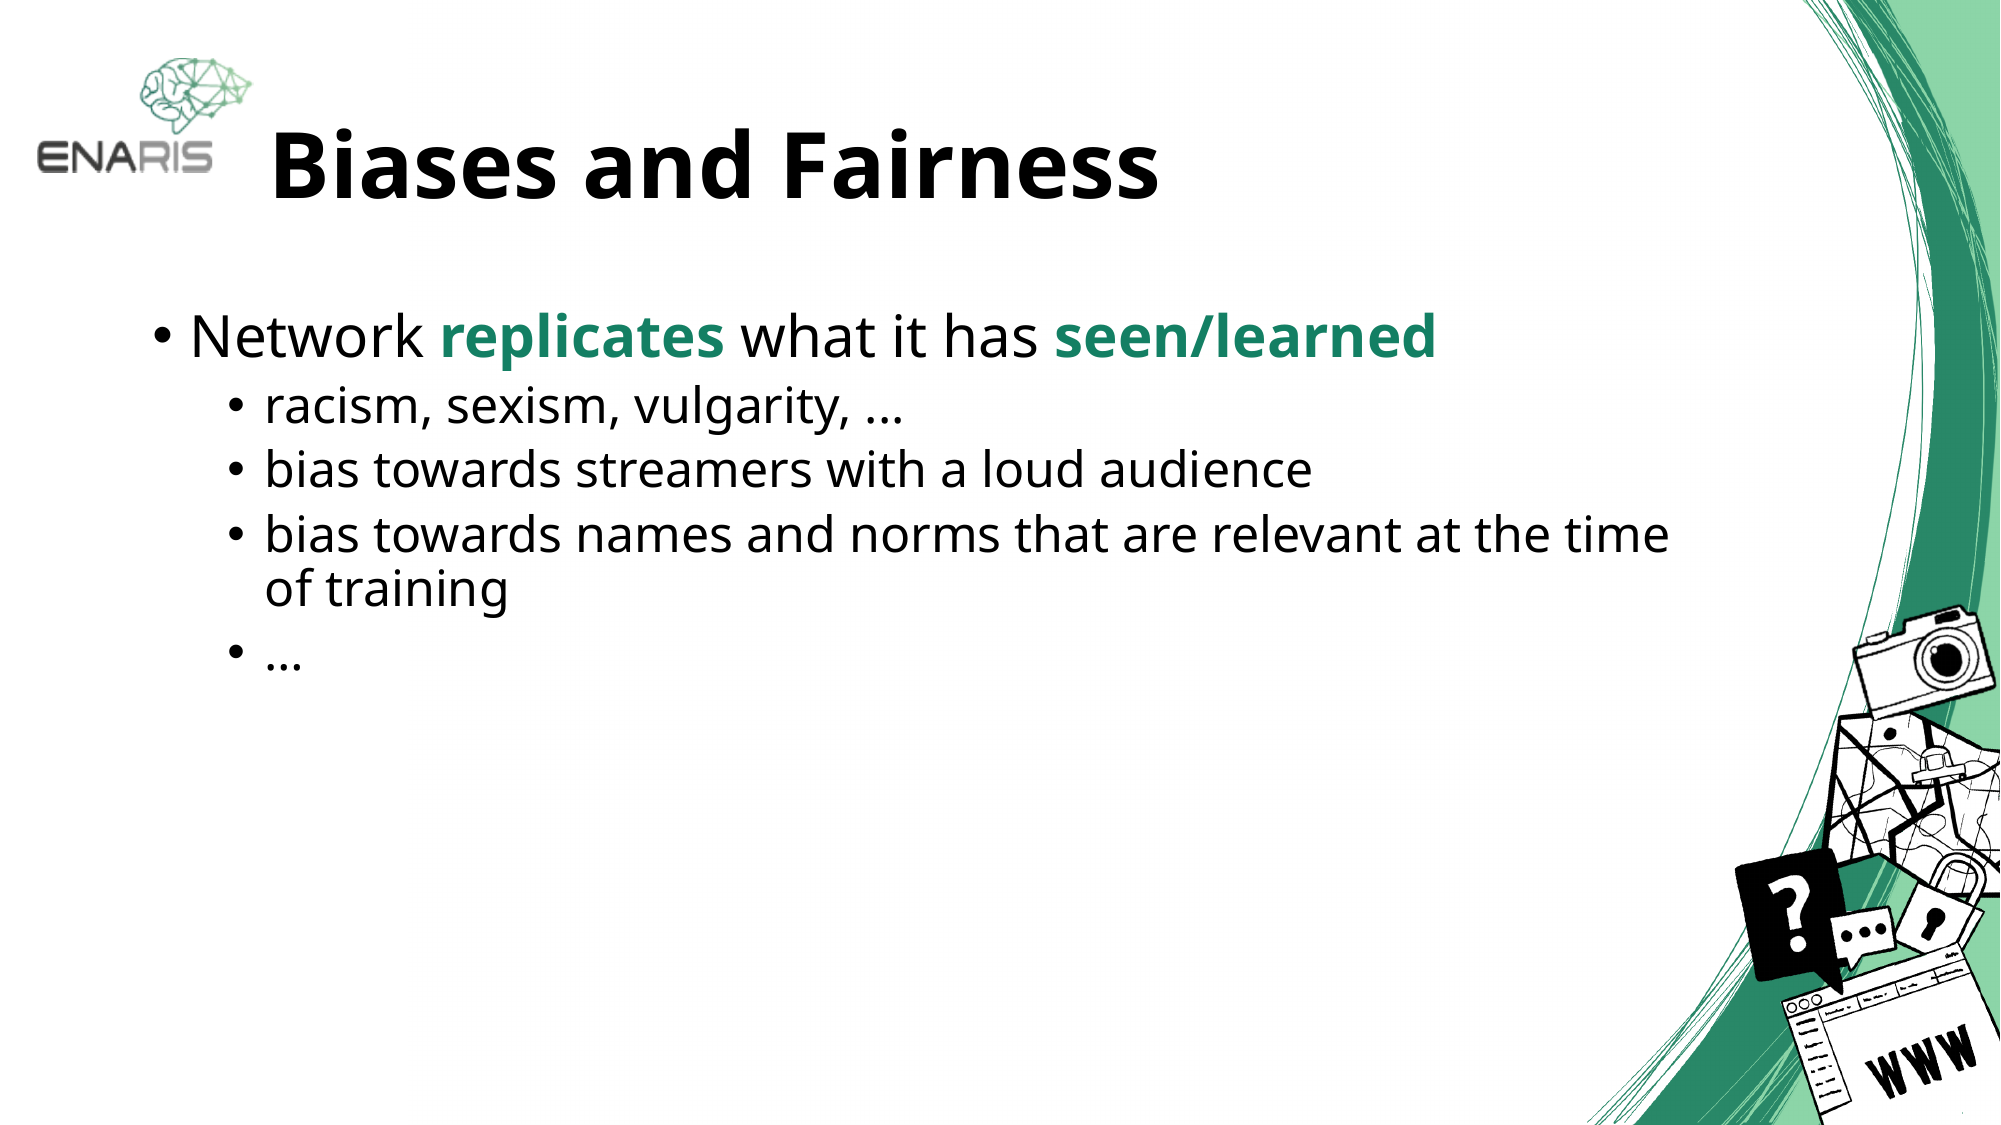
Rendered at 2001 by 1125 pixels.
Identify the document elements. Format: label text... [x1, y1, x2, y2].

list Network replicates what it has seen/learned racism, sexism, vulgarity, ... bias towards streamers with a loud audience bias towards names and norms that are relevant at the time of training … [137, 299, 1706, 1014]
title Biases and Fairness [253, 59, 1863, 278]
picture [408, 0, 2000, 1125]
picture [37, 58, 254, 173]
